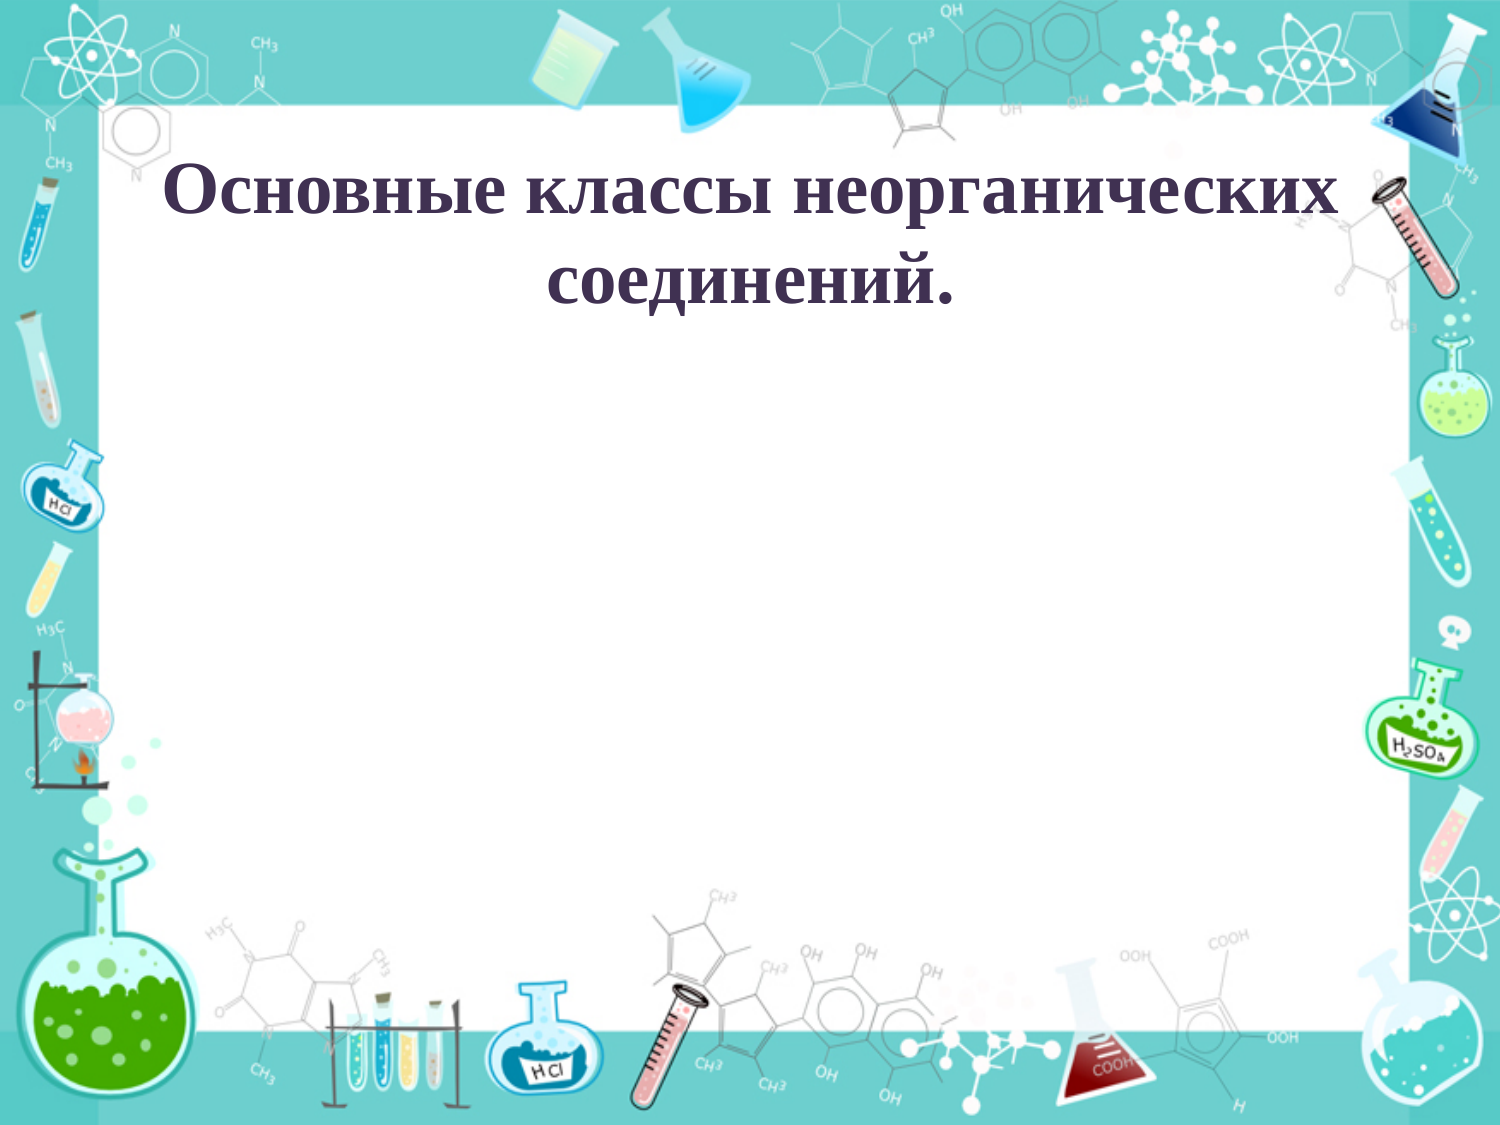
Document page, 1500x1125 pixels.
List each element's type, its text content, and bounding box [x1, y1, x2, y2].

title Основные классы неорганических соединений. [100, 90, 1402, 278]
picture [0, 0, 1500, 1125]
